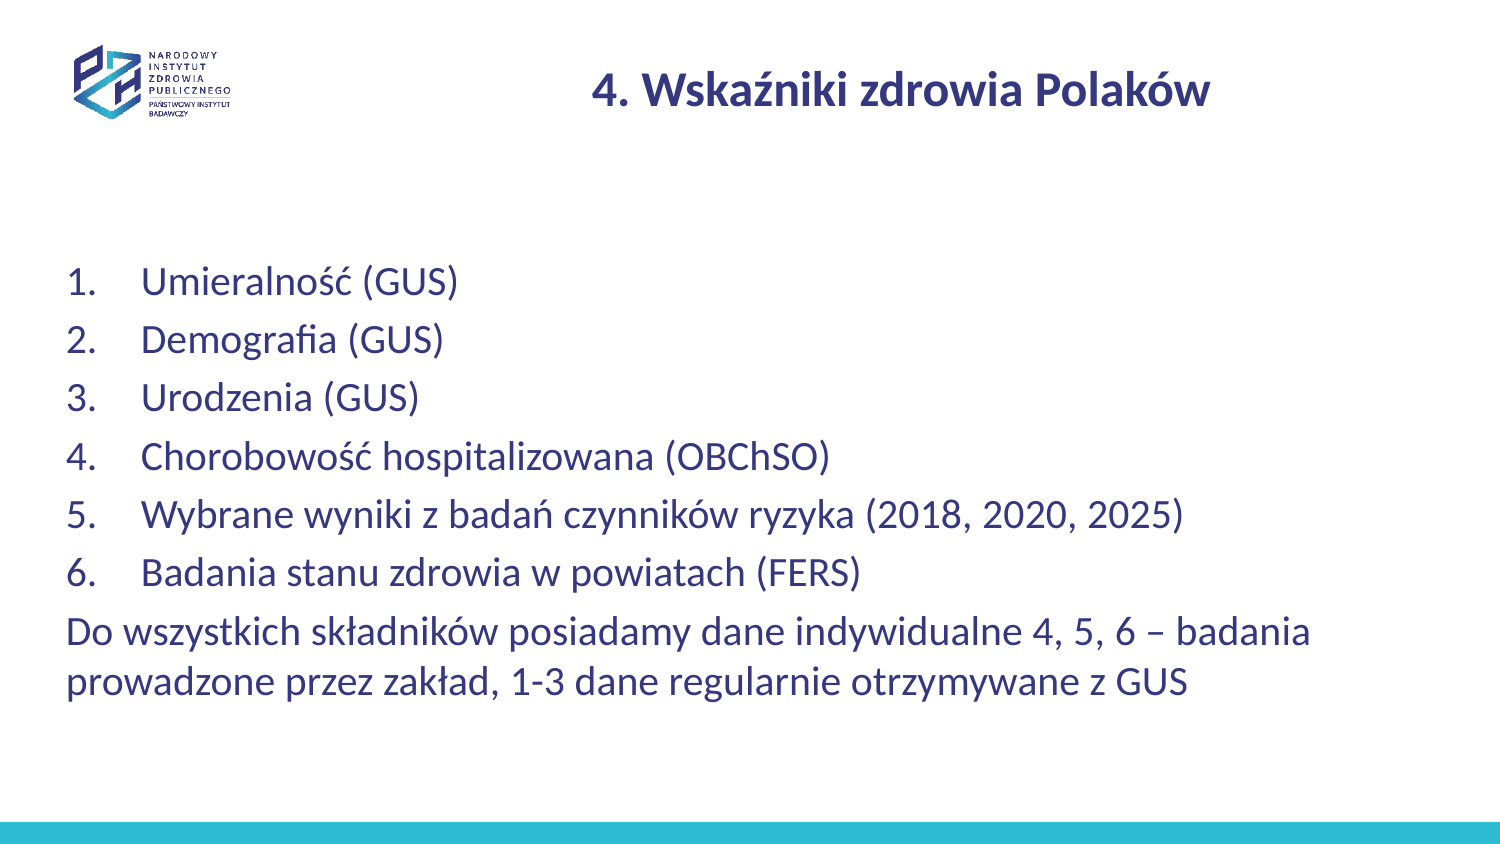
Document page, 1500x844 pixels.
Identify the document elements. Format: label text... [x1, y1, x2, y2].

list Umieralność (GUS) Demografia (GUS) Urodzenia (GUS) Chorobowość hospitalizowana (OBChSO) Wybrane wyniki z badań czynników ryzyka (2018, 2020, 2025) Badania stanu zdrowia w powiatach (FERS) Do wszystkich składników posiadamy dane indywidualne 4, 5, 6 – badania prowadzone przez zakład, 1-3 dane regularnie otrzymywane z GUS [51, 246, 1403, 718]
title 4. Wskaźniki zdrowia Polaków [367, 48, 1436, 133]
picture [74, 45, 230, 119]
